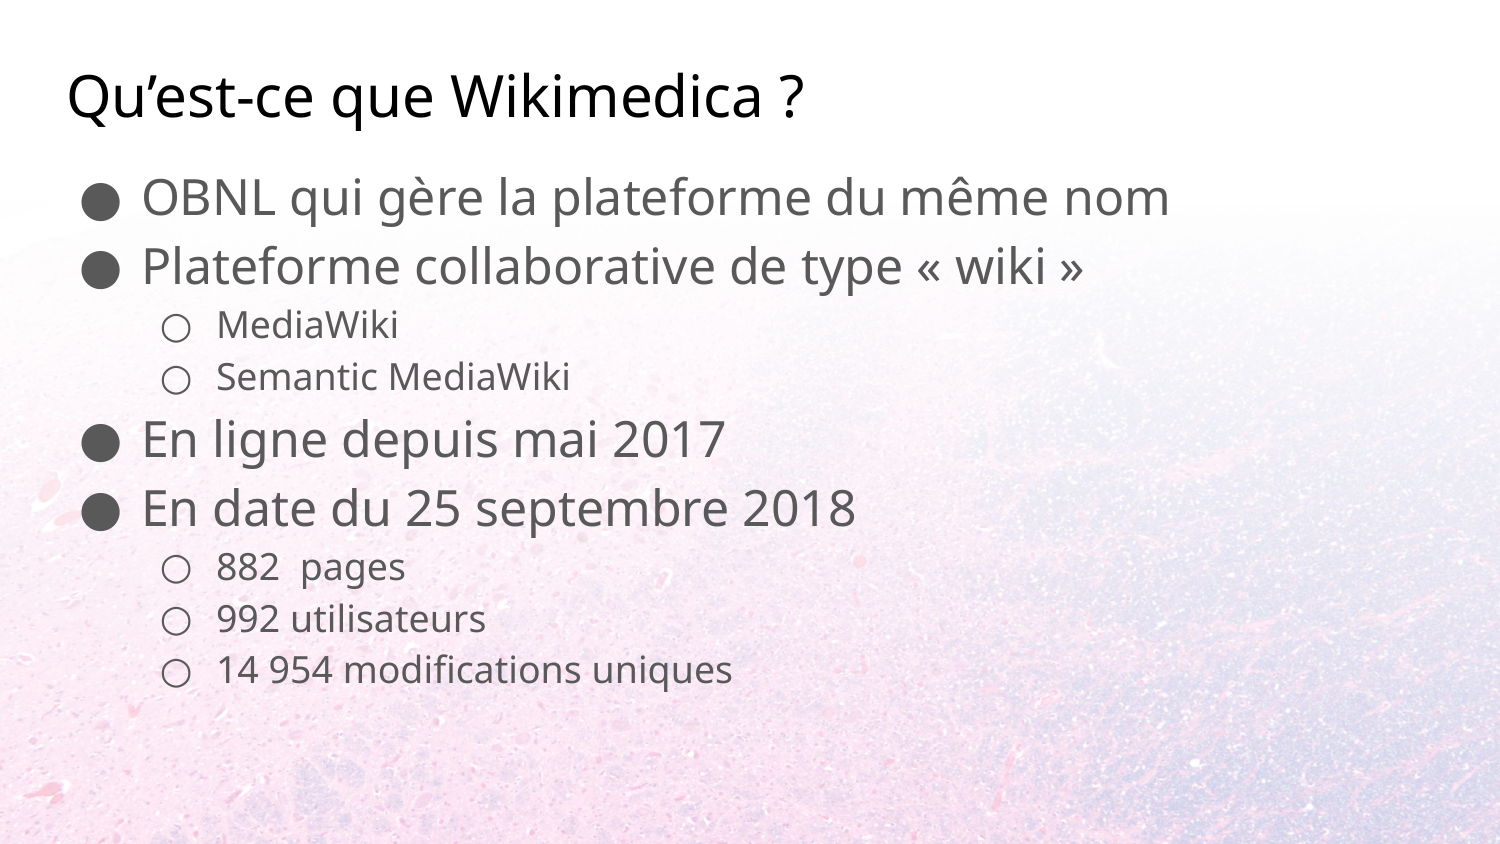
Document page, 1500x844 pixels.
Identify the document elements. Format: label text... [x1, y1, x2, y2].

picture [0, 0, 1500, 844]
title Qu’est-ce que Wikimedica ? [51, 43, 1449, 138]
list OBNL qui gère la plateforme du même nom Plateforme collaborative de type « wiki » MediaWiki Semantic MediaWiki En ligne depuis mai 2017 En date du 25 septembre 2018 882 pages 992 utilisateurs 14 954 modifications uniques [51, 141, 1449, 703]
